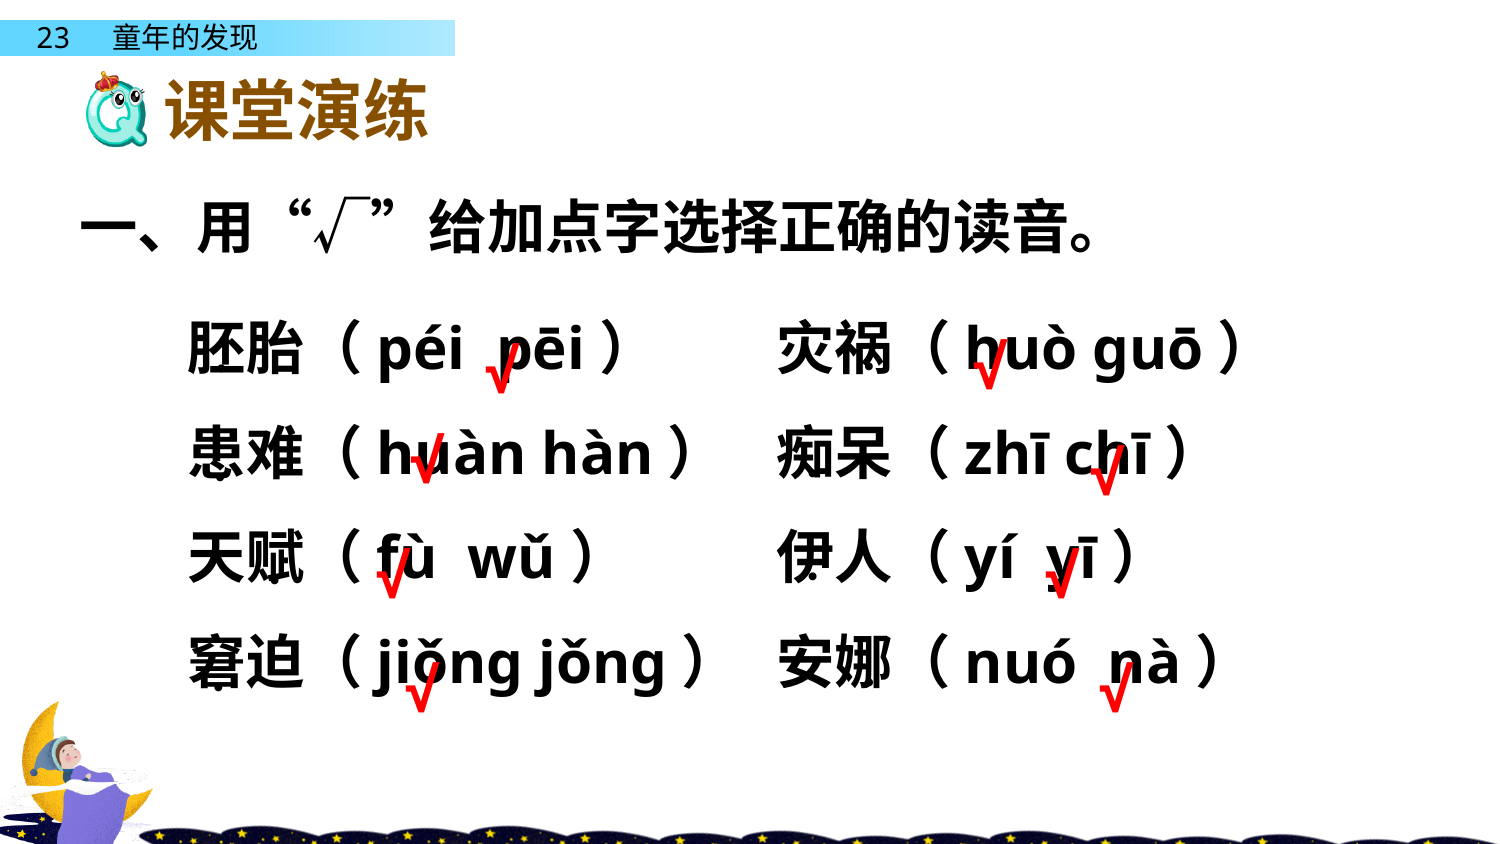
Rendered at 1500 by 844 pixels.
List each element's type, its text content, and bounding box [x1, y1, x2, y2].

text_box • [849, 339, 890, 390]
text_box √ [1074, 429, 1140, 515]
text_box √ [957, 323, 1023, 409]
text_box √ [469, 327, 535, 413]
text_box • [792, 550, 833, 600]
text_box • [792, 446, 833, 497]
picture [85, 71, 147, 147]
text_box √ [1029, 532, 1095, 618]
picture [0, 693, 1500, 844]
text_box √ [394, 418, 460, 503]
text_box 课堂演练 [151, 63, 481, 155]
text_box 胚胎（péi pēi） 灾祸（huò guō） 患难（huàn hàn） 痴呆（zhī chī） 天赋（fù wǔ） 伊人（yí yī） 窘迫（jiǒng jǒng） 安娜（nuó nà） [173, 268, 1471, 703]
text_box • [849, 656, 890, 707]
text_box 一、用“√”给加点字选择正确的读音。 [64, 182, 1376, 268]
text_box √ [1084, 646, 1149, 732]
text_box • [198, 660, 239, 711]
text_box • [200, 451, 241, 501]
text_box • [254, 554, 295, 604]
text_box • [201, 341, 242, 392]
text_box √ [389, 646, 455, 732]
text_box √ [361, 532, 426, 618]
